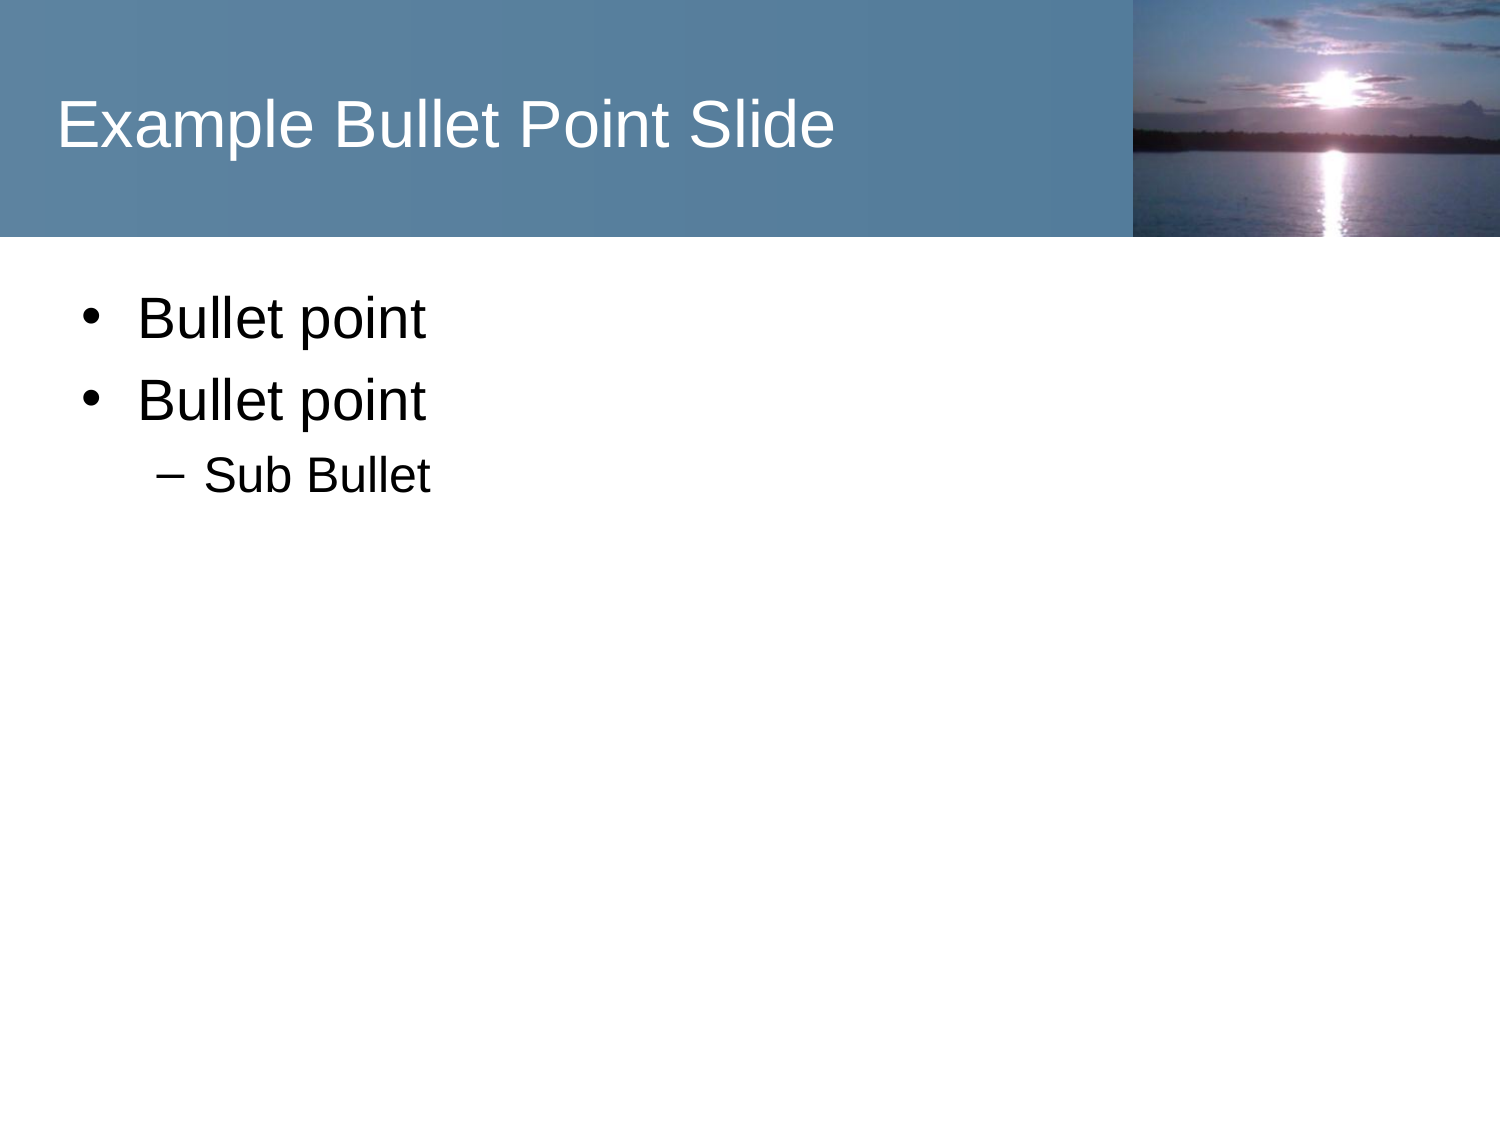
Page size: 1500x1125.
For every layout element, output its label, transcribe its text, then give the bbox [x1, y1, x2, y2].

list Bullet point Bullet point Sub Bullet [66, 272, 1417, 990]
title Example Bullet Point Slide [41, 45, 1164, 197]
picture [1133, 0, 1500, 237]
